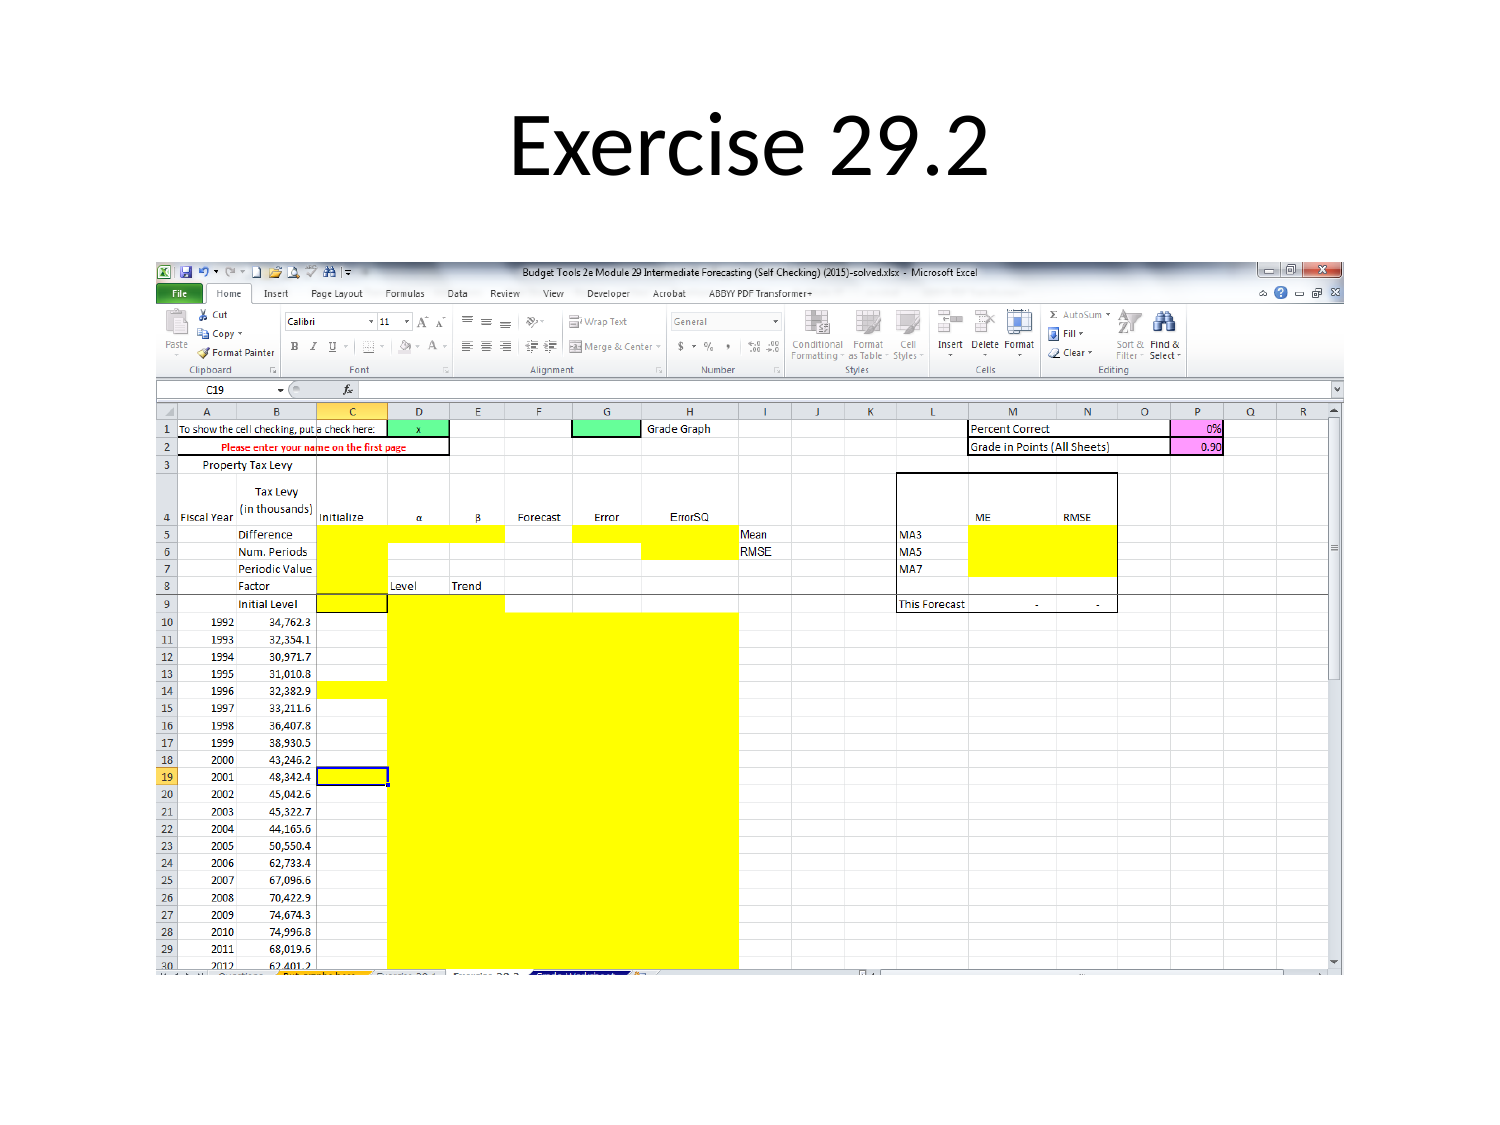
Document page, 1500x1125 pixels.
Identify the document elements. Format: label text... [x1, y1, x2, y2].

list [155, 262, 1345, 976]
title Exercise 29.2 [75, 45, 1425, 233]
